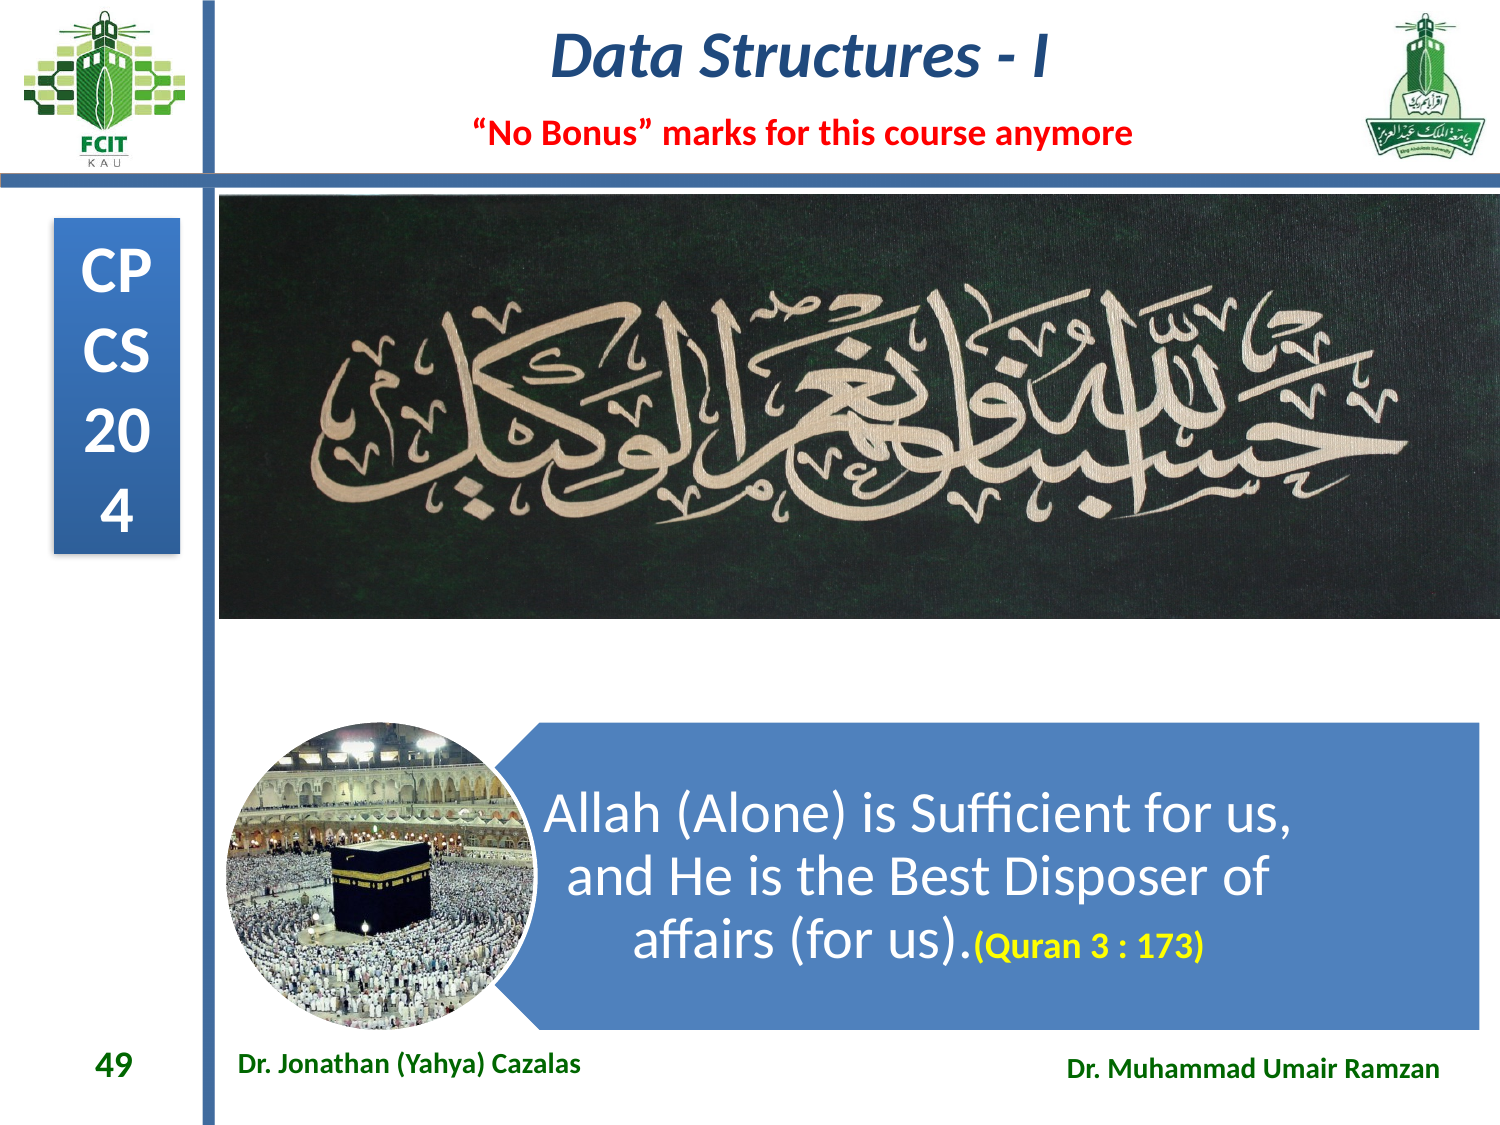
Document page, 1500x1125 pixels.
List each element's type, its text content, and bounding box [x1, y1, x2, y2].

picture [24, 6, 185, 167]
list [219, 194, 1500, 620]
slide_number 49 [35, 1044, 193, 1092]
picture [1361, 11, 1487, 162]
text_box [24, 720, 1500, 1033]
